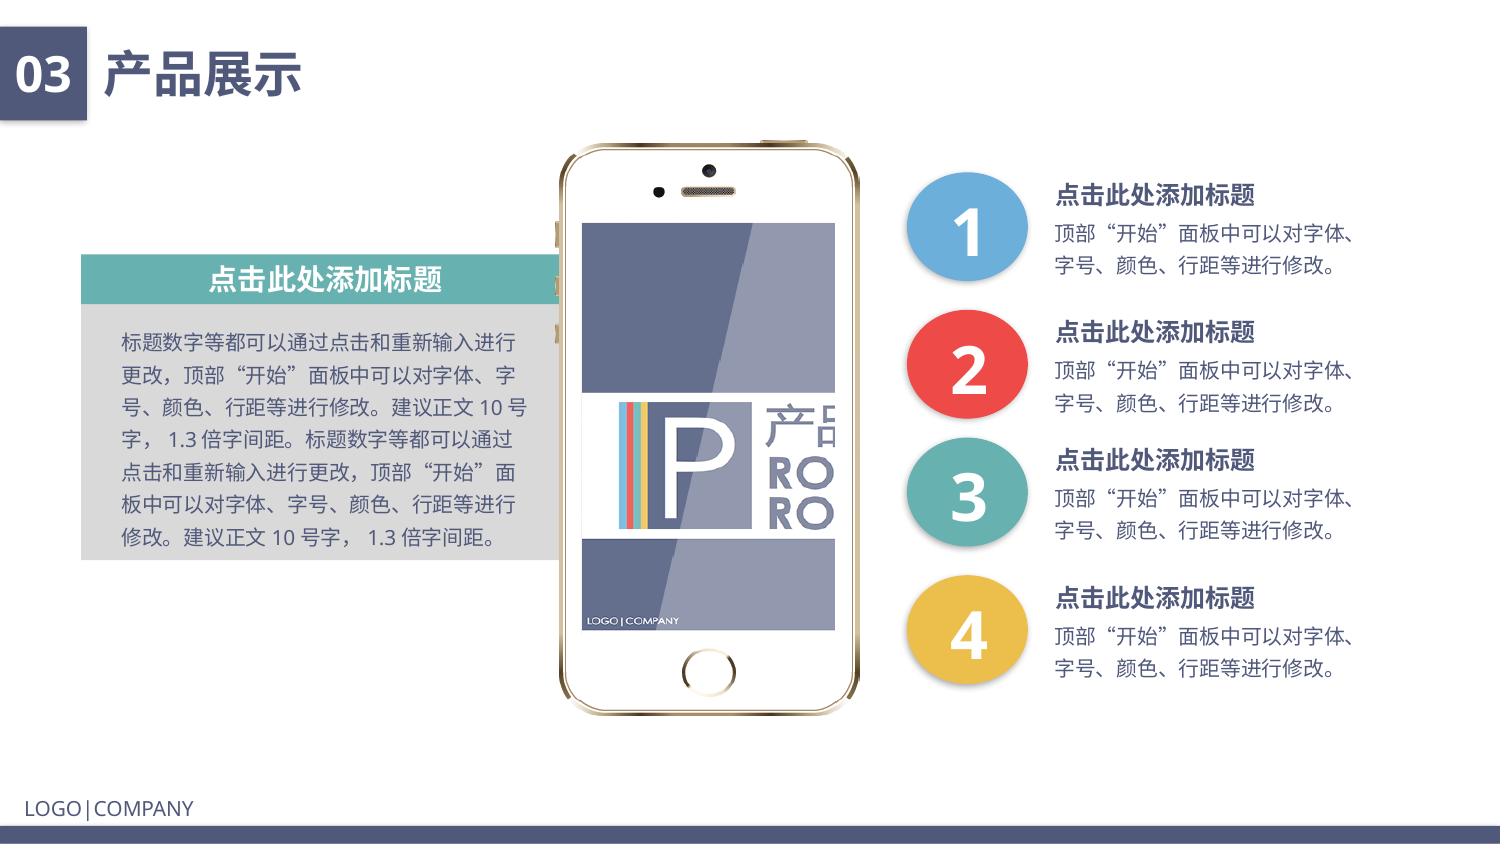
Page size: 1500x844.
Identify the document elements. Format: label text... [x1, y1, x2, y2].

text_box 4 [935, 585, 999, 681]
text_box [906, 574, 1029, 677]
text_box [906, 436, 1029, 540]
text_box 1 [935, 182, 999, 278]
text_box [906, 171, 1029, 274]
text_box 顶部“开始”面板中可以对字体、字号、颜色、行距等进行修改。 [1039, 608, 1393, 688]
text_box [0, 825, 1500, 844]
text_box 顶部“开始”面板中可以对字体、字号、颜色、行距等进行修改。 [1039, 343, 1393, 423]
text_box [80, 254, 540, 561]
text_box 点击此处添加标题 [1040, 428, 1271, 482]
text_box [0, 26, 322, 121]
text_box [906, 309, 1029, 412]
text_box 点击此处添加标题 [1040, 162, 1271, 217]
text_box 2 [935, 320, 999, 415]
text_box 点击此处添加标题 [1040, 565, 1271, 620]
text_box 3 [935, 447, 999, 543]
text_box LOGO|COMPANY [9, 787, 209, 828]
text_box [943, 415, 992, 420]
text_box 顶部“开始”面板中可以对字体、字号、颜色、行距等进行修改。 [1039, 470, 1393, 551]
text_box [944, 543, 991, 548]
text_box [945, 278, 990, 282]
text_box 点击此处添加标题 [1040, 300, 1271, 354]
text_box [545, 140, 861, 716]
text_box [945, 681, 990, 685]
text_box 顶部“开始”面板中可以对字体、字号、颜色、行距等进行修改。 [1039, 205, 1393, 286]
